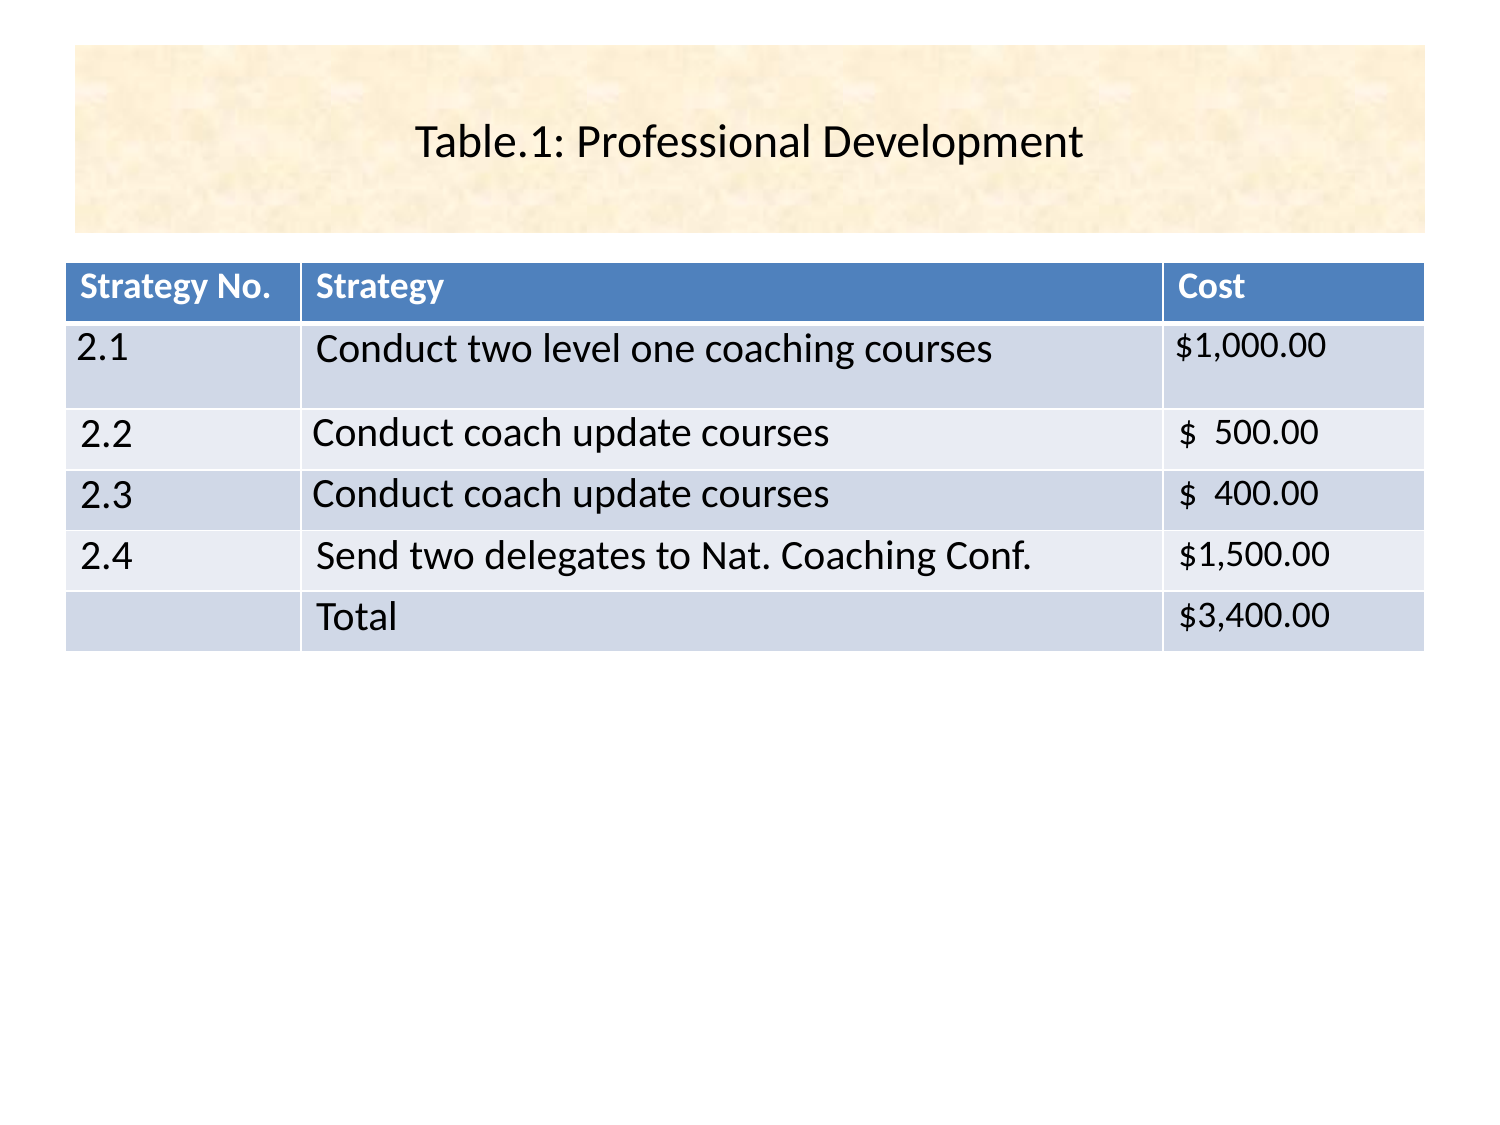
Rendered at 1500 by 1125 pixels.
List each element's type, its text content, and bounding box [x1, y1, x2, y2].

table_cell Conduct coach update courses [302, 471, 1162, 530]
title Table.1: Professional Development [75, 45, 1425, 233]
table_cell 2.3 [66, 471, 300, 530]
table_cell Conduct coach update courses [302, 410, 1162, 469]
table_cell [66, 592, 300, 651]
table_cell $1,000.00 [1164, 326, 1424, 408]
table_cell $3,400.00 [1164, 592, 1424, 651]
table_cell $1,500.00 [1164, 531, 1424, 590]
table_header Strategy No. [66, 263, 300, 321]
table_cell Conduct two level one coaching courses [302, 326, 1162, 408]
table_cell $ 500.00 [1164, 410, 1424, 469]
table_cell 2.4 [66, 531, 300, 590]
table_cell Send two delegates to Nat. Coaching Conf. [302, 531, 1162, 590]
table_cell 2.2 [66, 410, 300, 469]
table_cell 2.1 [66, 326, 300, 408]
table_cell $ 400.00 [1164, 471, 1424, 530]
table_cell Total [302, 592, 1162, 651]
table_header Cost [1164, 263, 1424, 321]
table_header Strategy [302, 263, 1162, 321]
